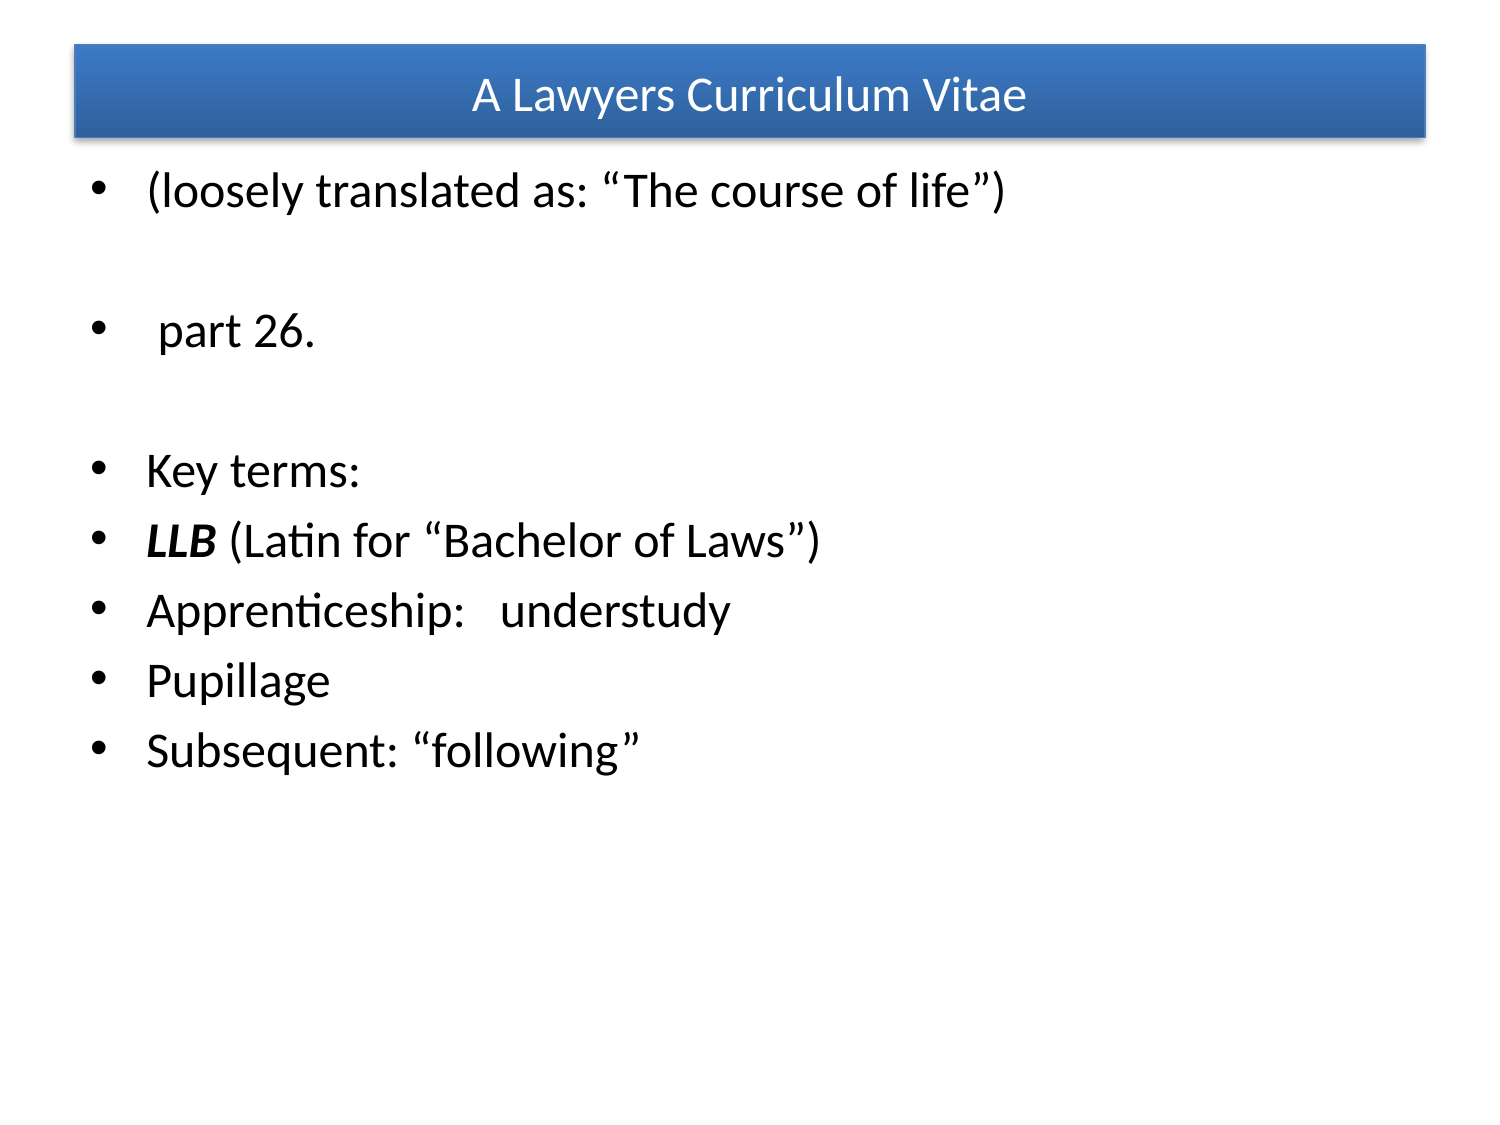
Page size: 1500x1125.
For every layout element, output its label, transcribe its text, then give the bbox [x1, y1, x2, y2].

title A Lawyers Curriculum Vitae [74, 44, 1426, 138]
list (loosely translated as: “The course of life”) part 26. Key terms: LLB (Latin for “Bachelor of Laws”) Apprenticeship: understudy Pupillage Subsequent: “following” [75, 149, 1425, 1005]
